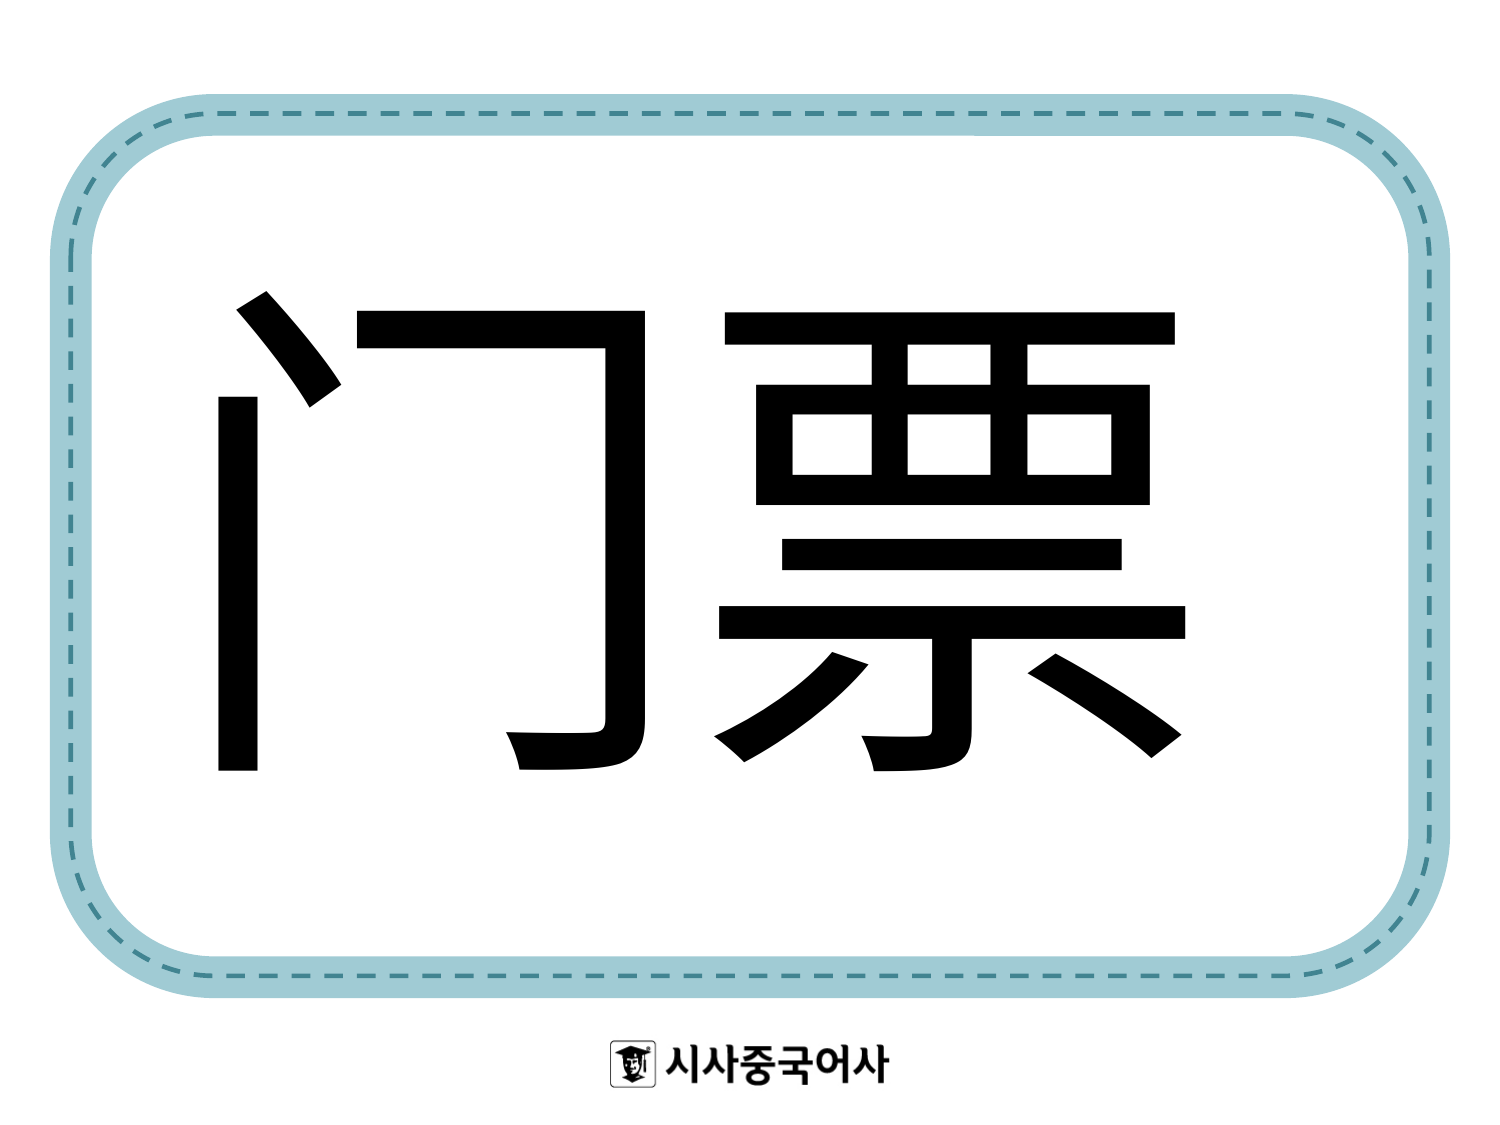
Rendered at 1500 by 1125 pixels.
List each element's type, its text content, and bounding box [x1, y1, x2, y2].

text_box 门票 [145, 189, 1354, 853]
picture [602, 1034, 898, 1094]
